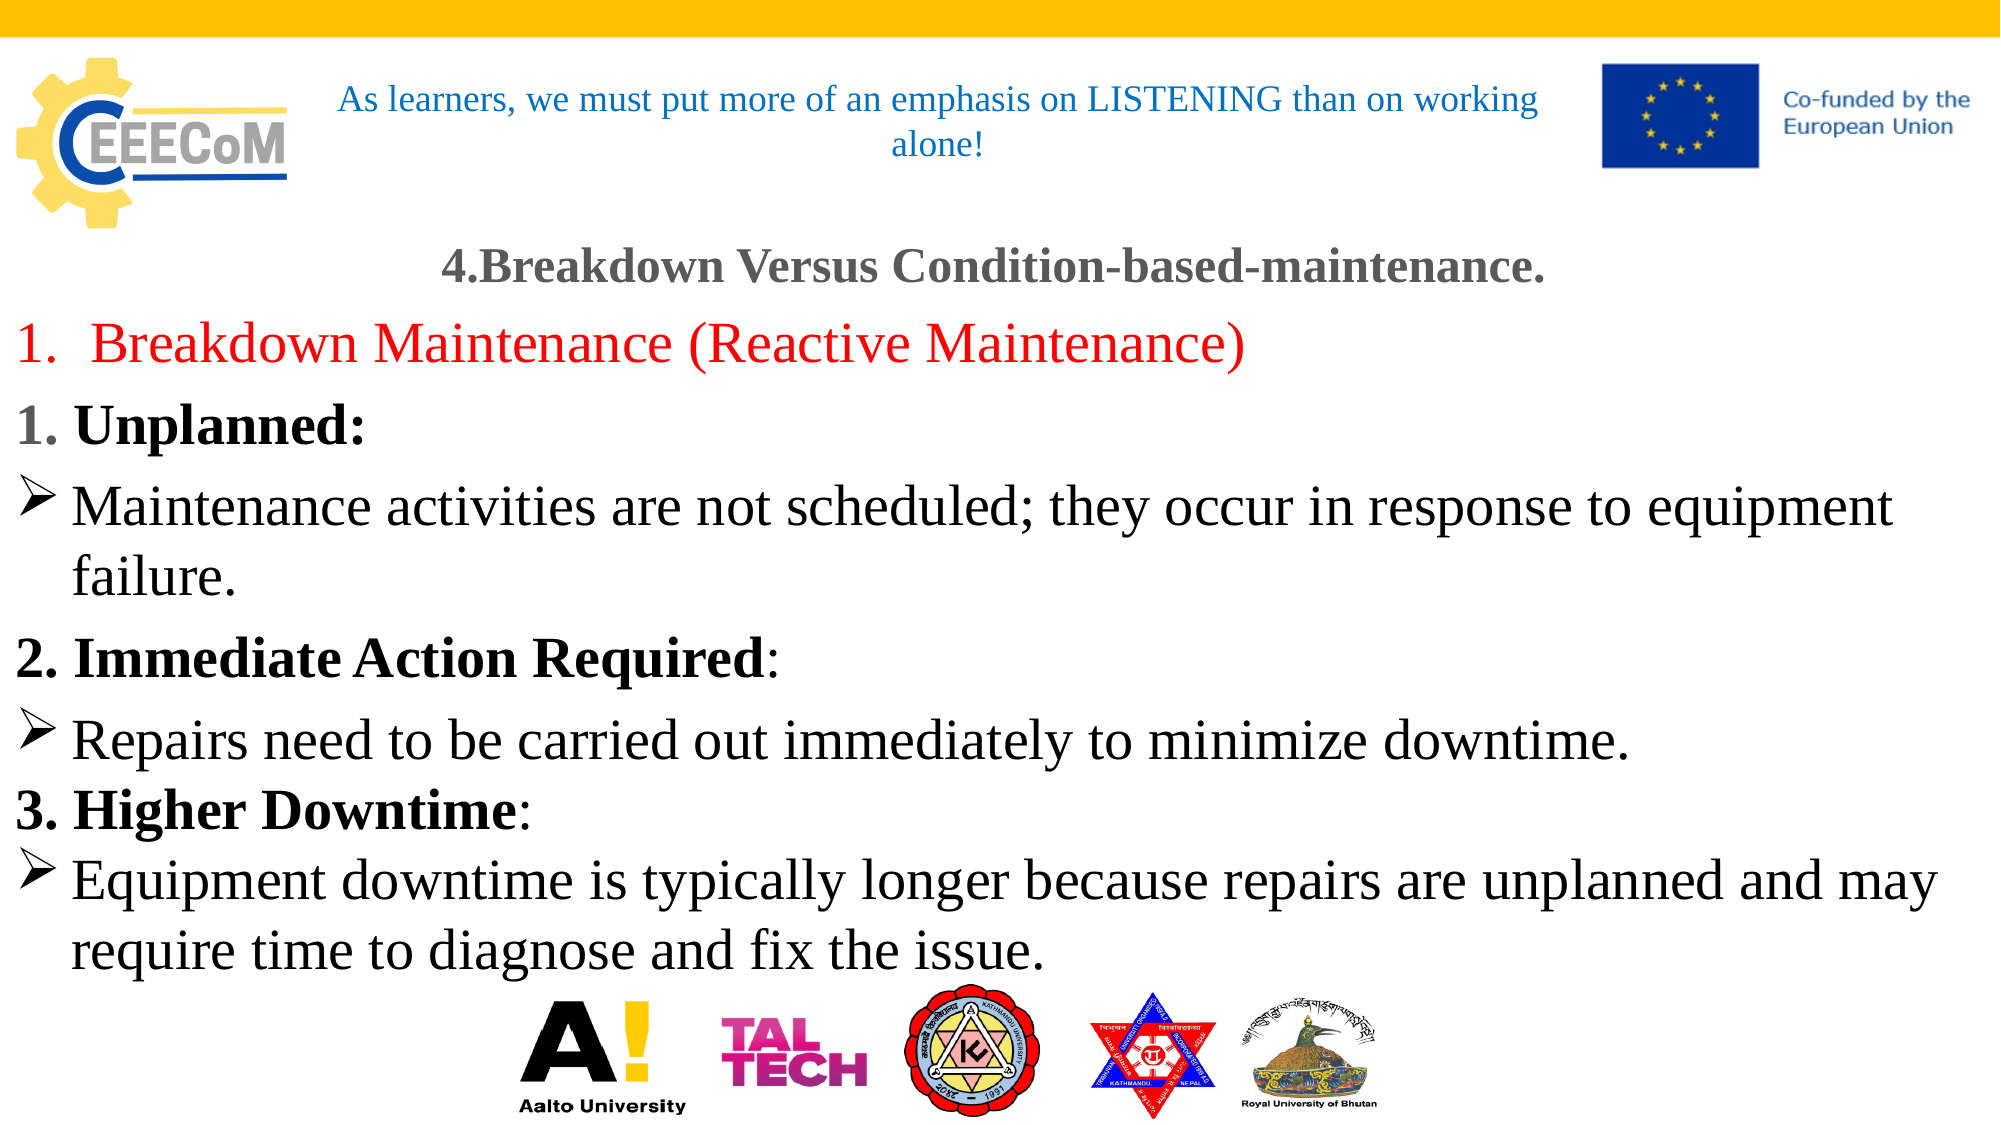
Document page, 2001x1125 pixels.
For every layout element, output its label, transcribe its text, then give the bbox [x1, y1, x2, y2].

picture [512, 984, 1382, 1125]
list 4.Breakdown Versus Condition-based-maintenance. Breakdown Maintenance (Reactive Maintenance) 1. Unplanned: Maintenance activities are not scheduled; they occur in response to equipment failure. 2. Immediate Action Required: Repairs need to be carried out immediately to minimize downtime. 3. Higher Downtime: Equipment downtime is typically longer because repairs are unplanned and may require time to diagnose and fix the issue. [0, 224, 2000, 975]
picture [1595, 46, 2000, 181]
title As learners, we must put more of an emphasis on LISTENING than on working alone! [312, 37, 1565, 201]
picture [11, 50, 299, 224]
